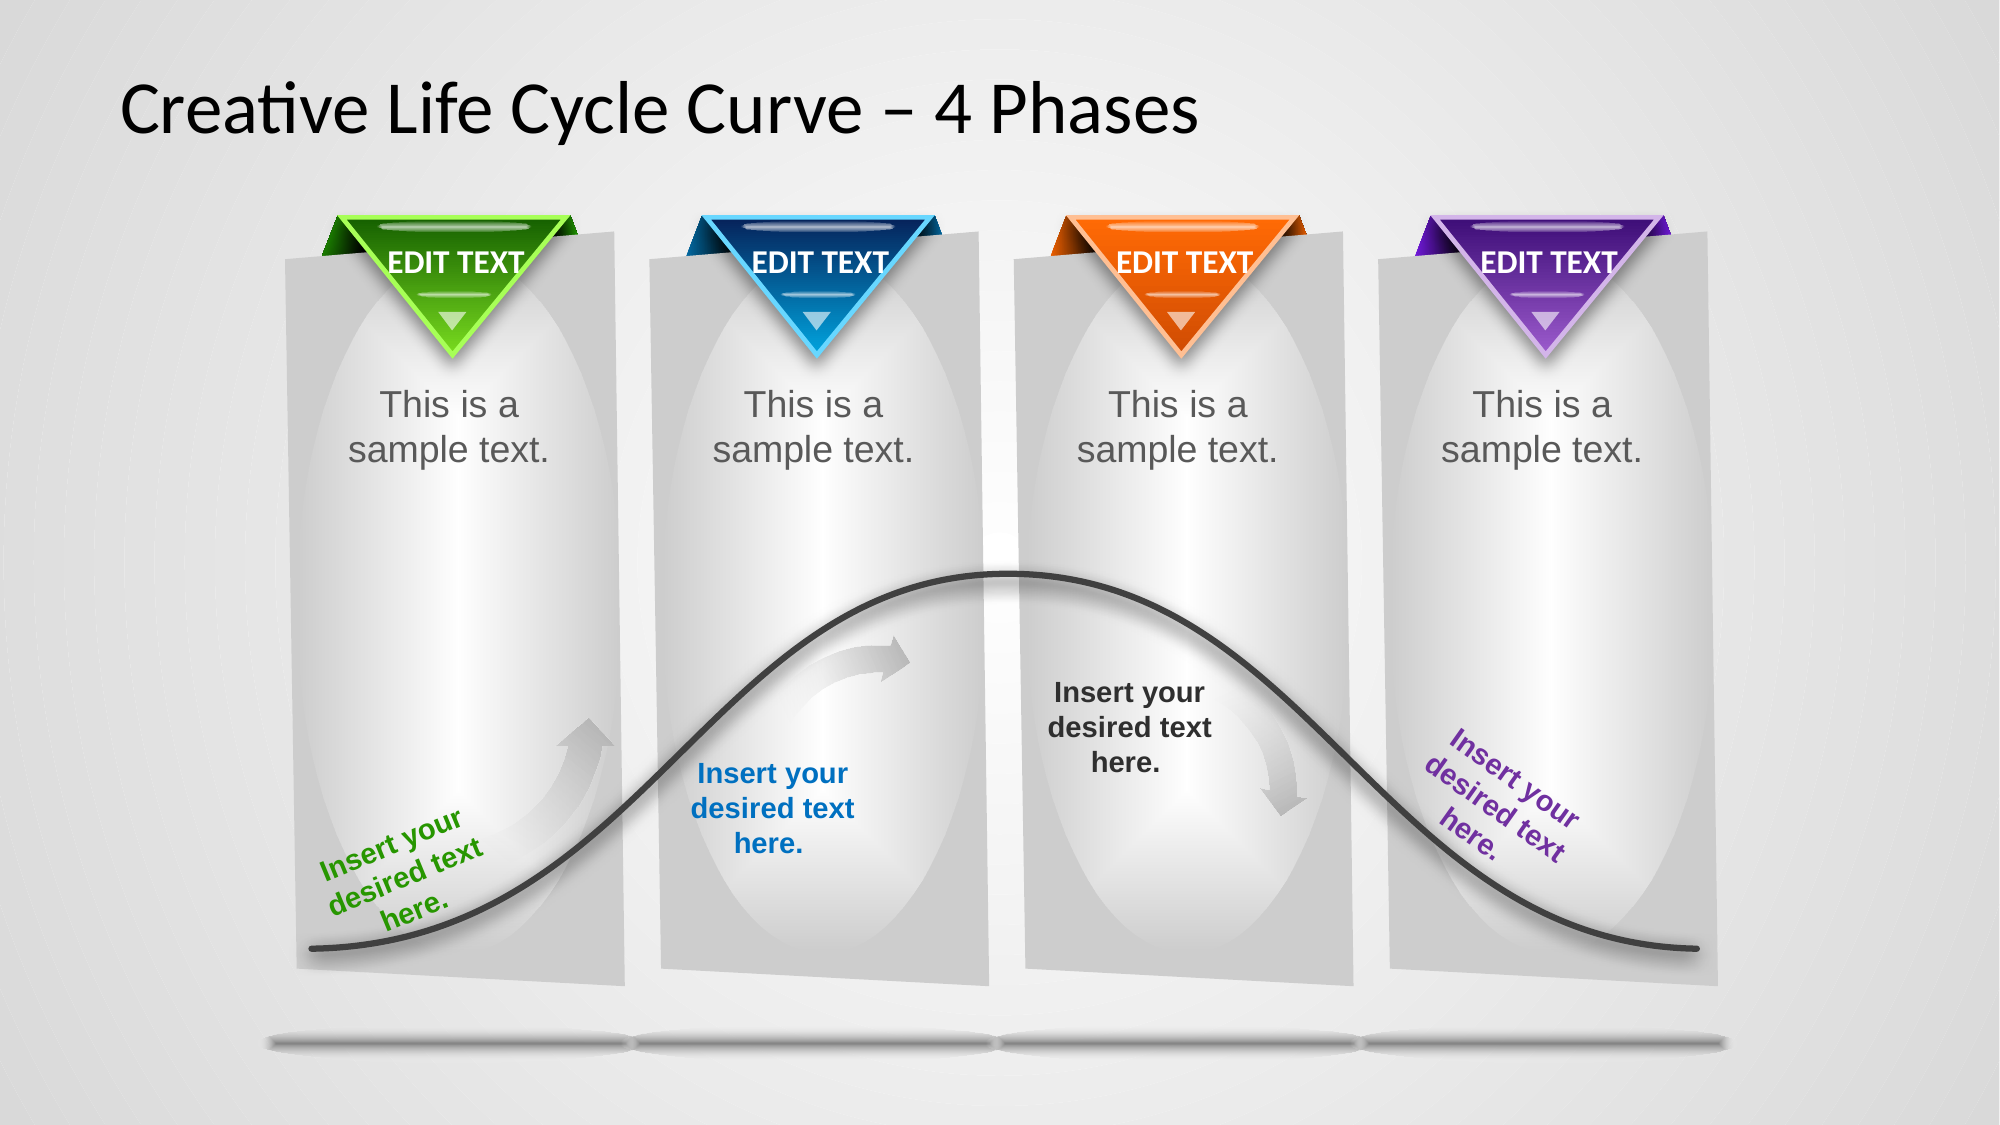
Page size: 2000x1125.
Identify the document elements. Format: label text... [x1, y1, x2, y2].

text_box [1349, 214, 1738, 1063]
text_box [256, 214, 619, 1063]
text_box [620, 214, 983, 1063]
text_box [985, 214, 1348, 1063]
title Creative Life Cycle Curve – 4 Phases [99, 45, 1900, 162]
